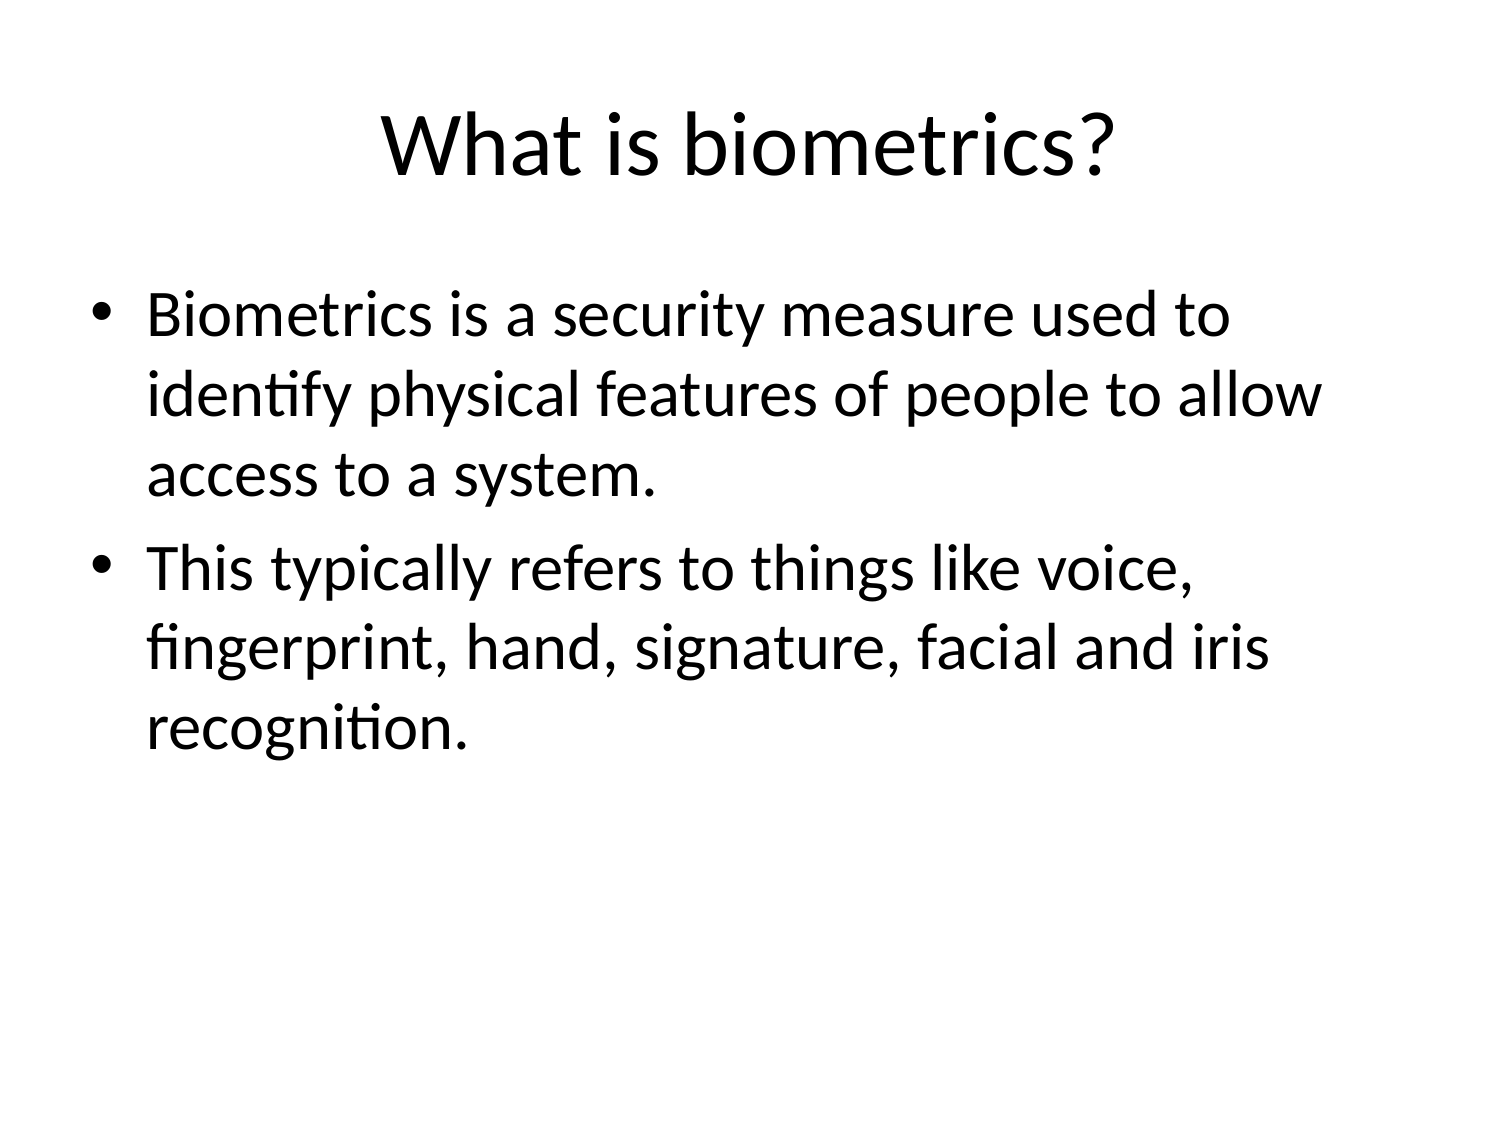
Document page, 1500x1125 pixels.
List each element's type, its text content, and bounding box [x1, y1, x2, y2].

list Biometrics is a security measure used to identify physical features of people to allow access to a system. This typically refers to things like voice, fingerprint, hand, signature, facial and iris recognition. [75, 262, 1425, 1005]
title What is biometrics? [75, 45, 1425, 233]
